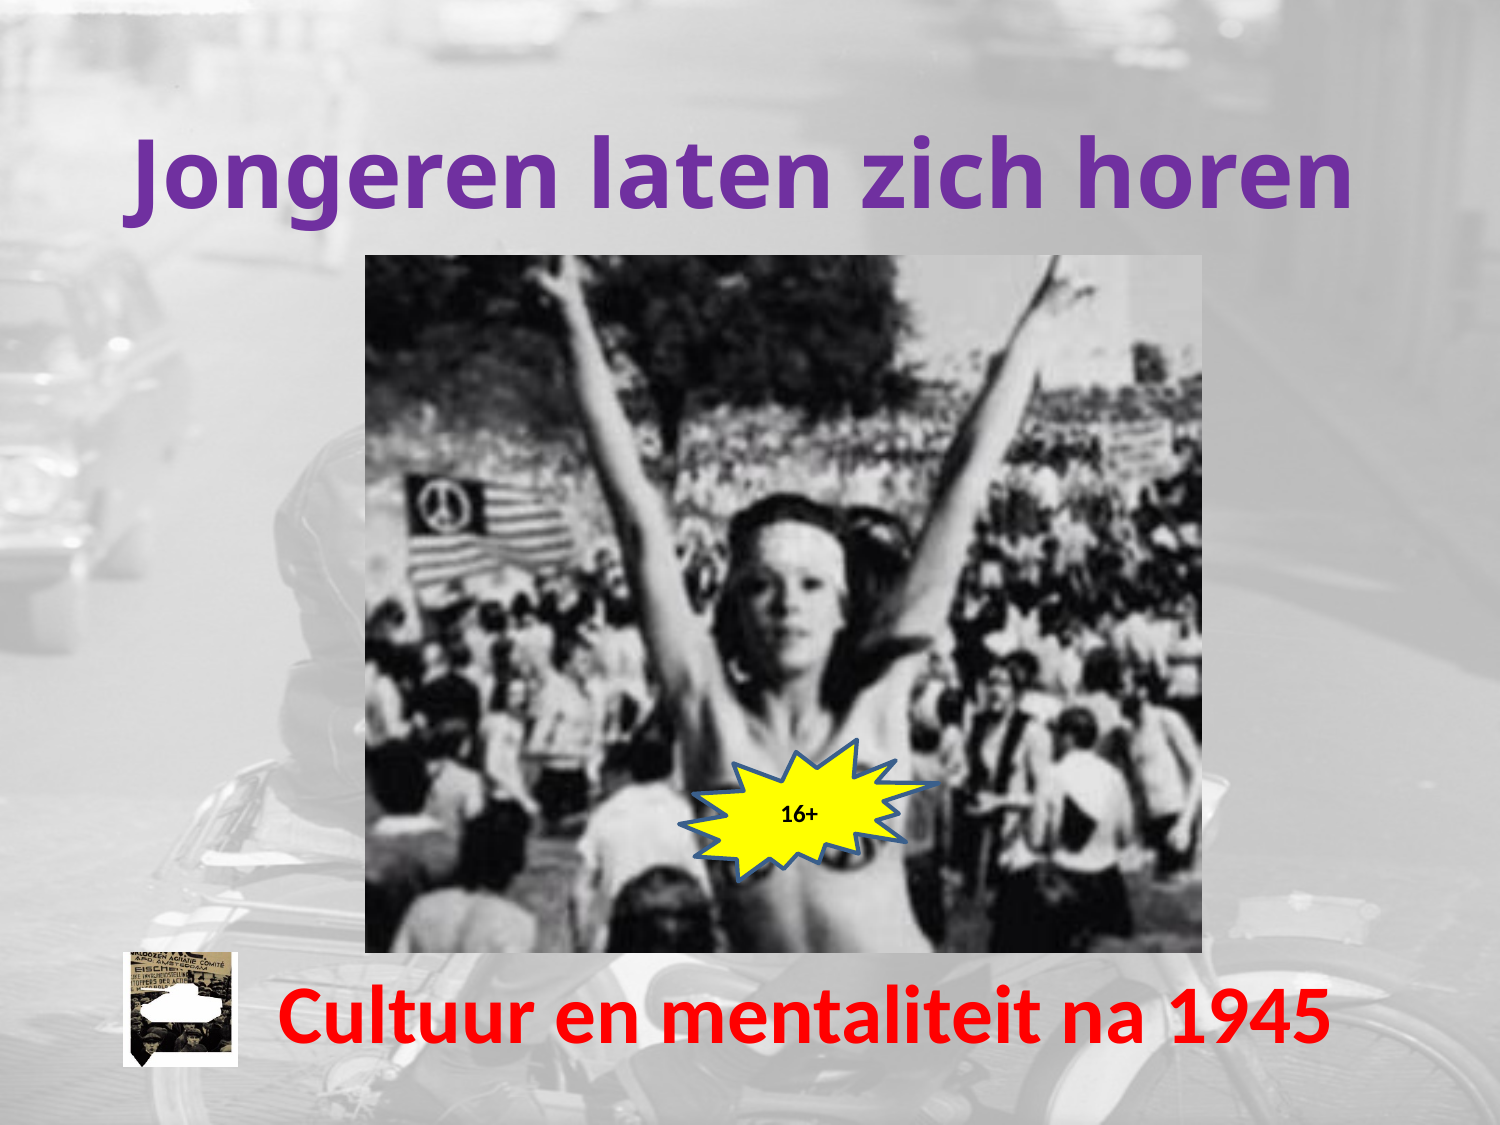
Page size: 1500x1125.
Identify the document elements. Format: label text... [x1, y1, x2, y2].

picture [123, 951, 239, 1067]
subtitle Cultuur en mentaliteit na 1945 [253, 952, 1361, 1067]
title Jongeren laten zich horen [29, 49, 1459, 291]
picture [364, 255, 1202, 953]
